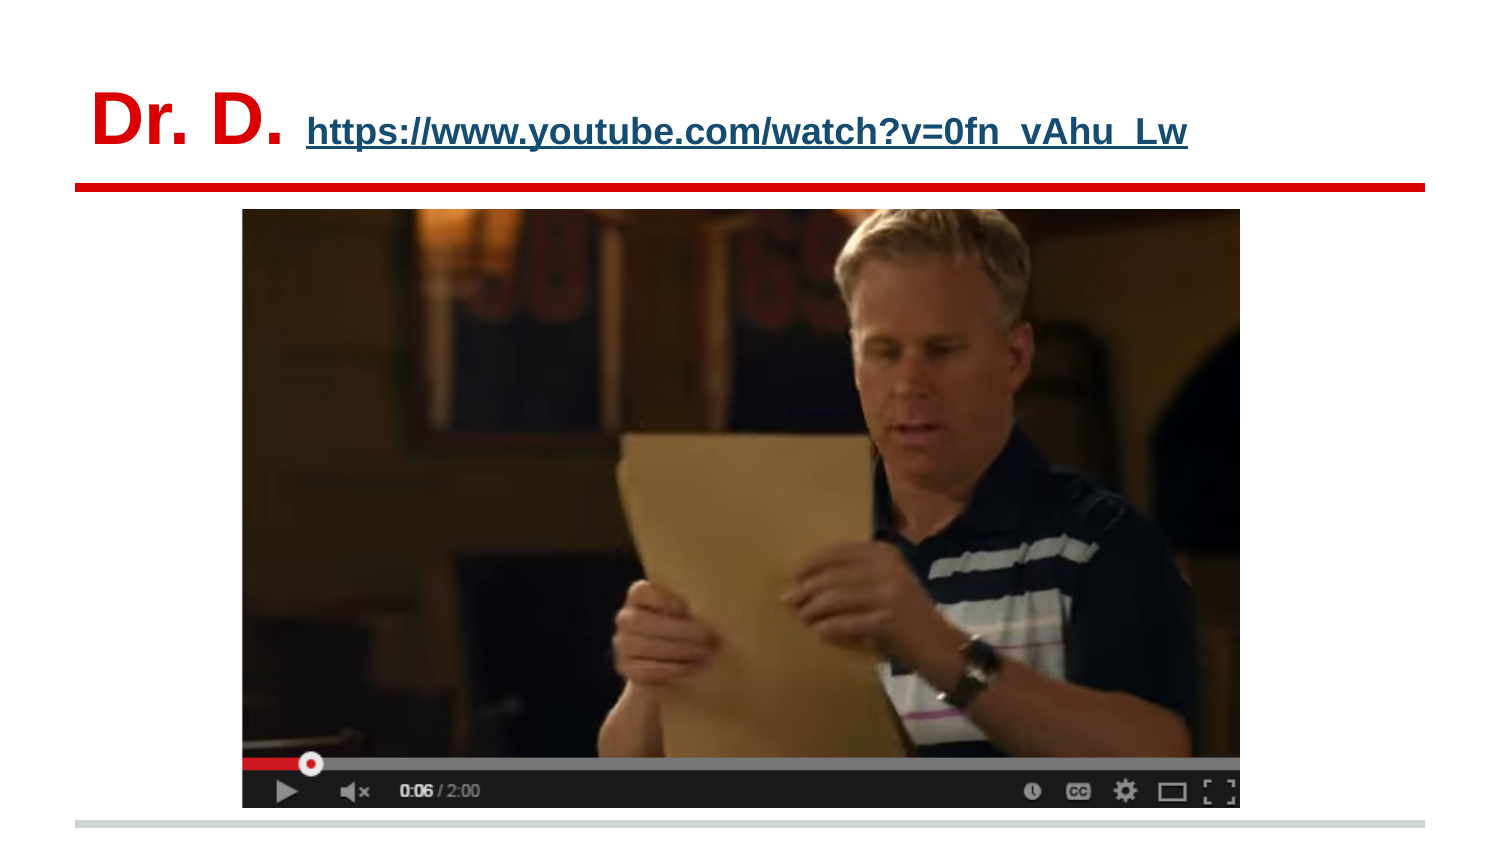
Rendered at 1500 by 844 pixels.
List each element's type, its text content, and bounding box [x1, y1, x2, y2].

title Dr. D. https://www.youtube.com/watch?v=0fn_vAhu_Lw [75, 33, 1425, 175]
picture [240, 209, 1240, 809]
